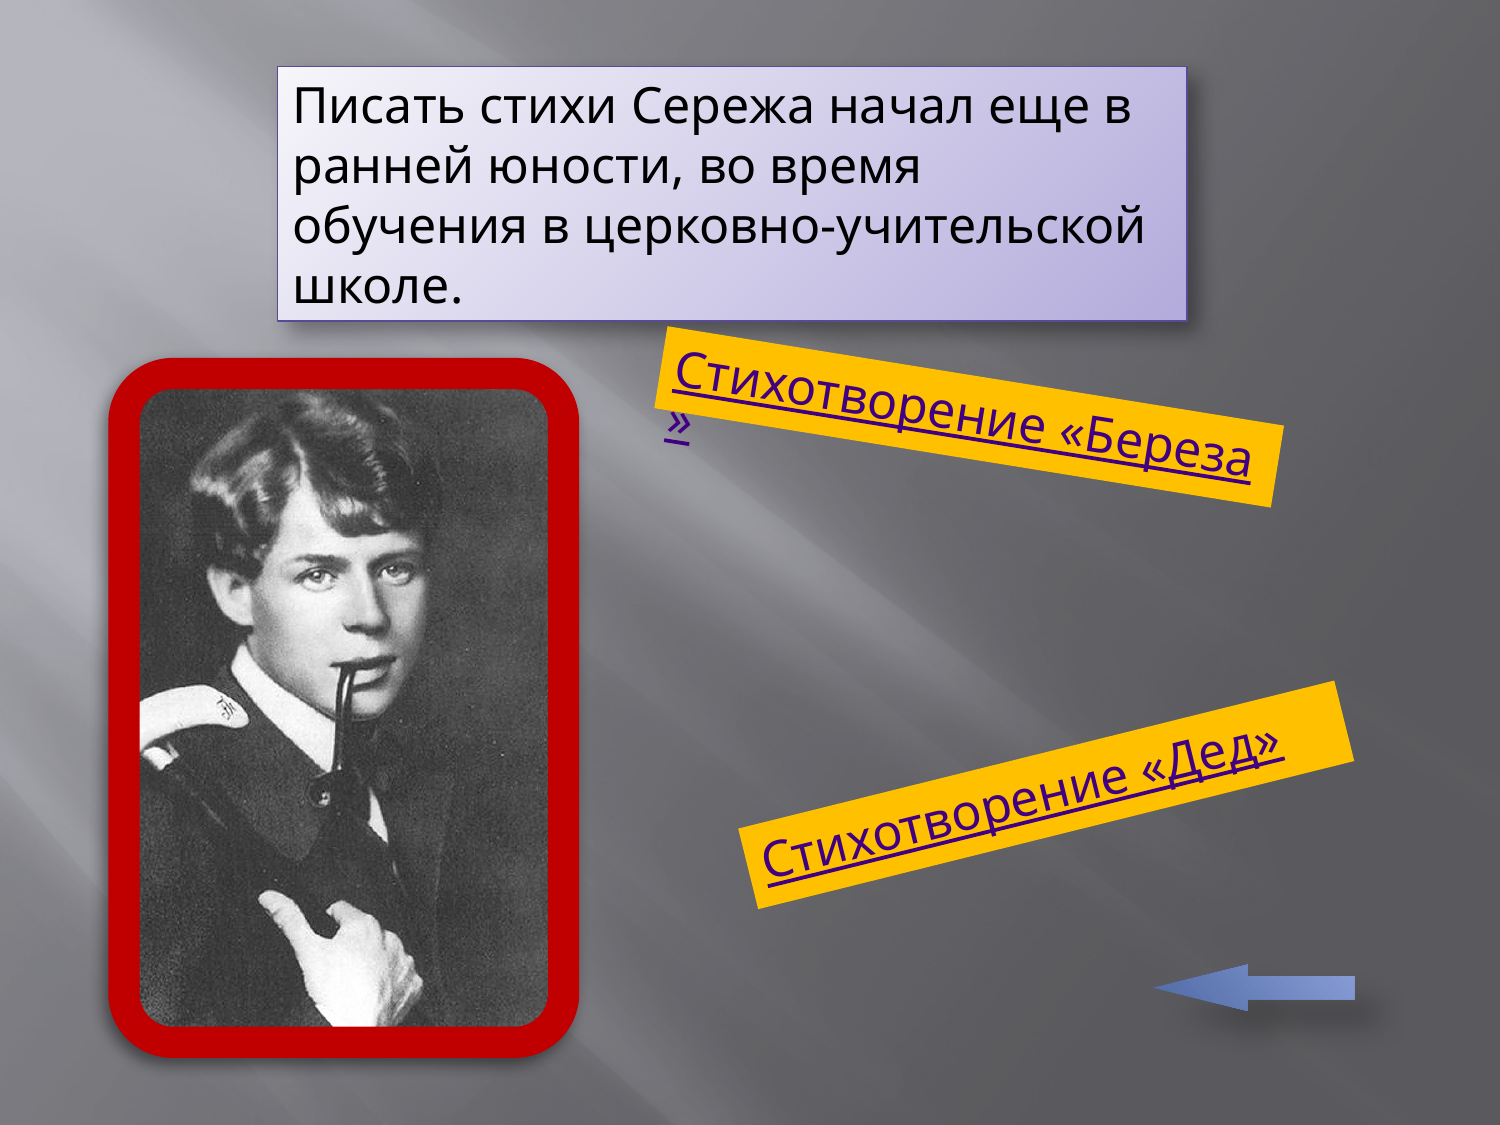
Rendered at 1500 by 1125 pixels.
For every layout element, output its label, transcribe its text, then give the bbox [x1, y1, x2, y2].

text_box Писать стихи Сережа начал еще в ранней юности, во время обучения в церковно-учительской школе. [277, 66, 1188, 322]
text_box [1153, 964, 1355, 1011]
picture [123, 373, 564, 1043]
text_box Стихотворение «Дед» [738, 680, 1355, 910]
text_box Стихотворение «Береза» [654, 326, 1285, 508]
